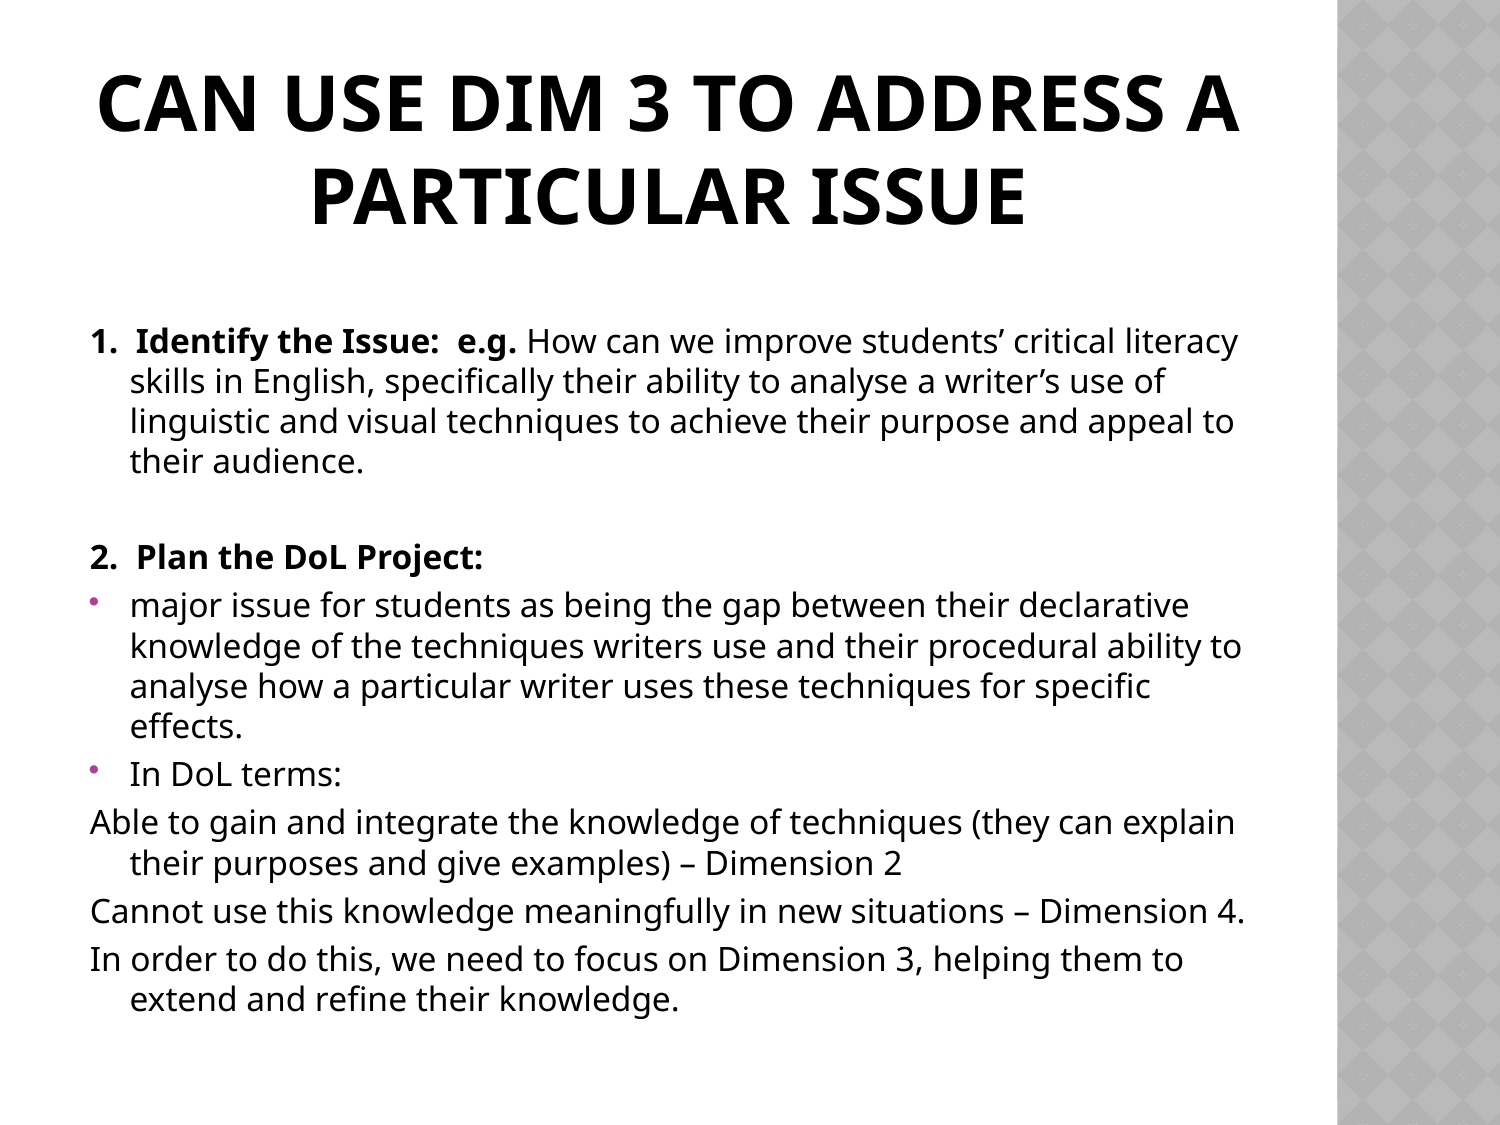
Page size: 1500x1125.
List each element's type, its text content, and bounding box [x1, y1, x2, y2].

title CAN USE DIM 3 to address a particular issue [75, 52, 1263, 240]
list 1. Identify the Issue: e.g. How can we improve students’ critical literacy skills in English, specifically their ability to analyse a writer’s use of linguistic and visual techniques to achieve their purpose and appeal to their audience. 2. Plan the DoL Project: major issue for students as being the gap between their declarative knowledge of the techniques writers use and their procedural ability to analyse how a particular writer uses these techniques for specific effects. In DoL terms: Able to gain and integrate the knowledge of techniques (they can explain their purposes and give examples) – Dimension 2 Cannot use this knowledge meaningfully in new situations – Dimension 4. In order to do this, we need to focus on Dimension 3, helping them to extend and refine their knowledge. [75, 264, 1263, 1059]
